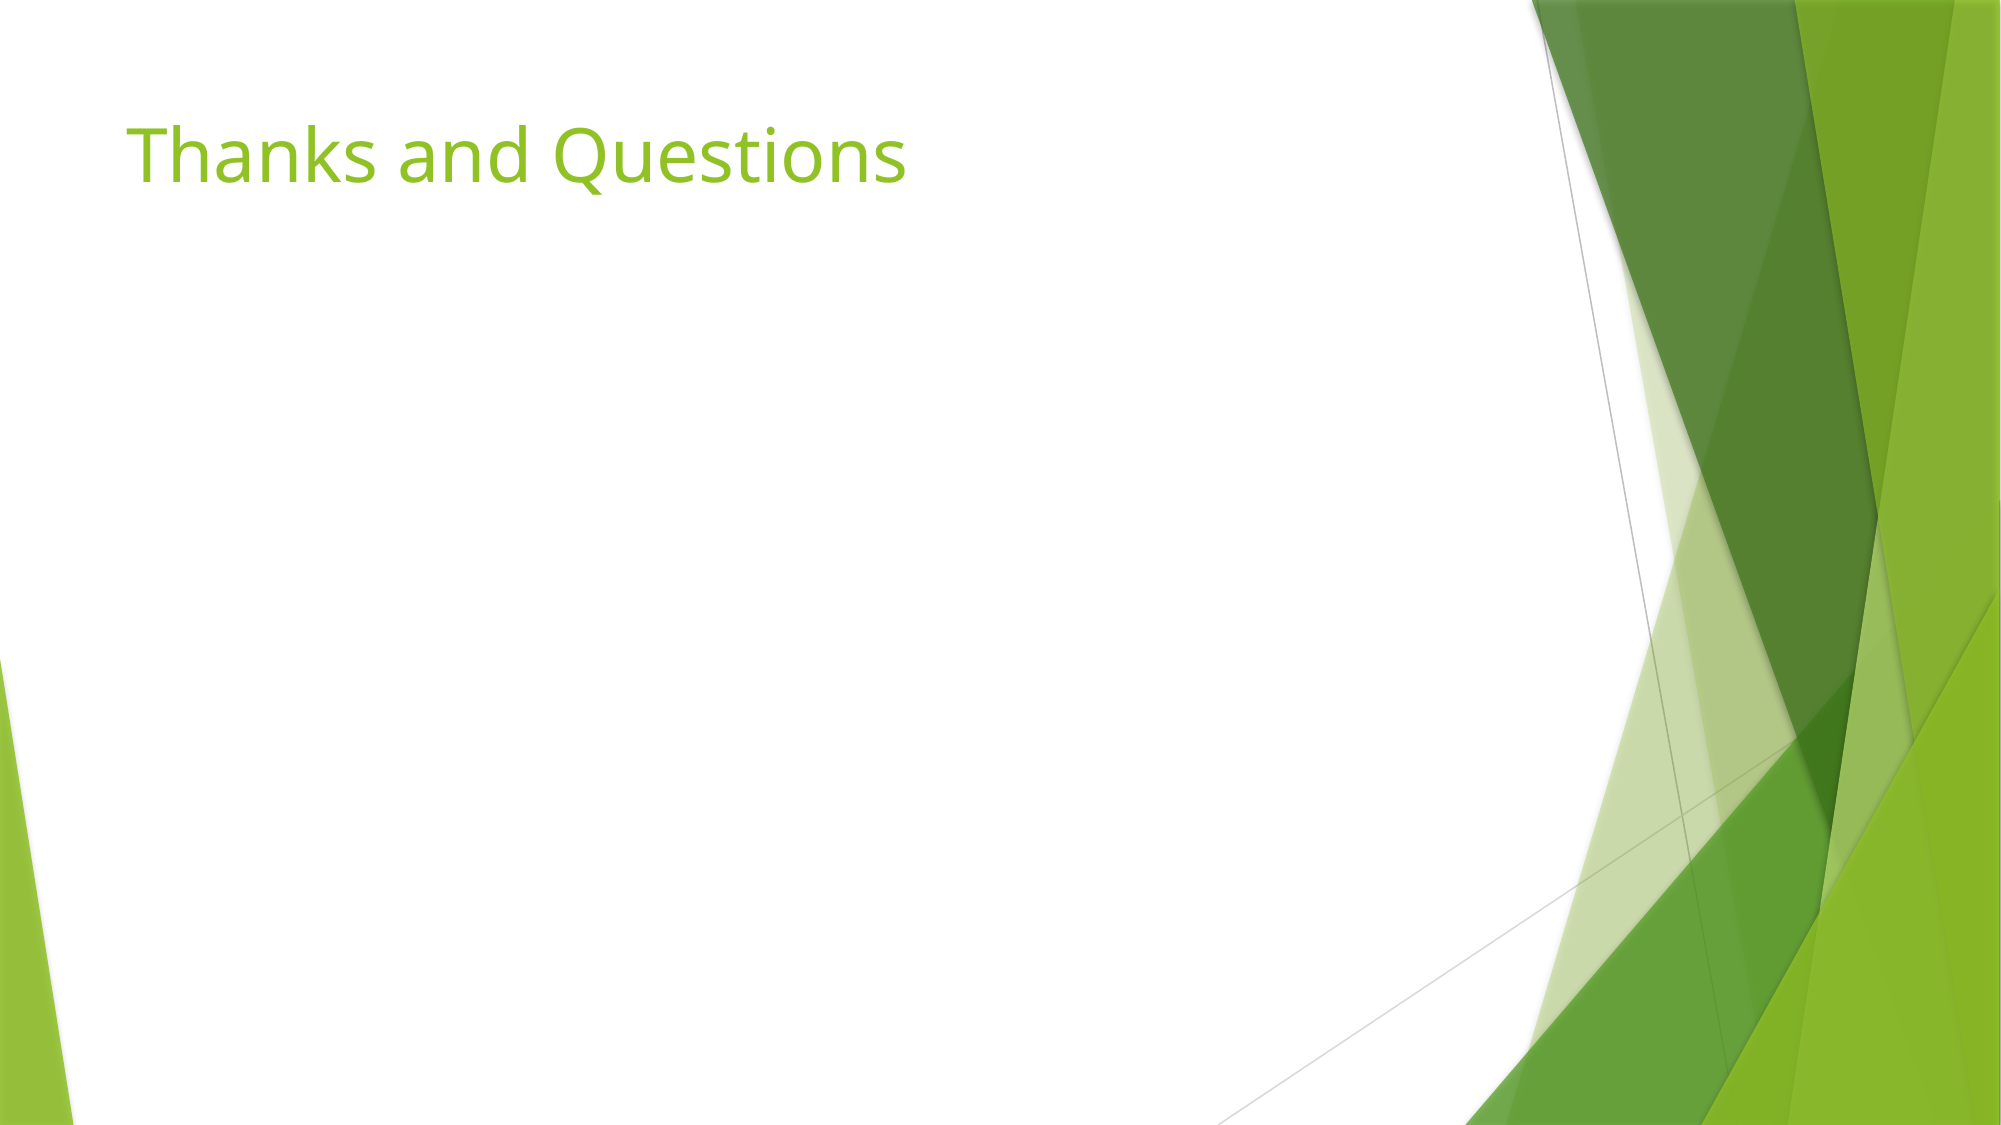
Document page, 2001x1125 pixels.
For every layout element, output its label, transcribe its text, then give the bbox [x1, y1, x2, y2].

title Thanks and Questions [111, 99, 1522, 317]
